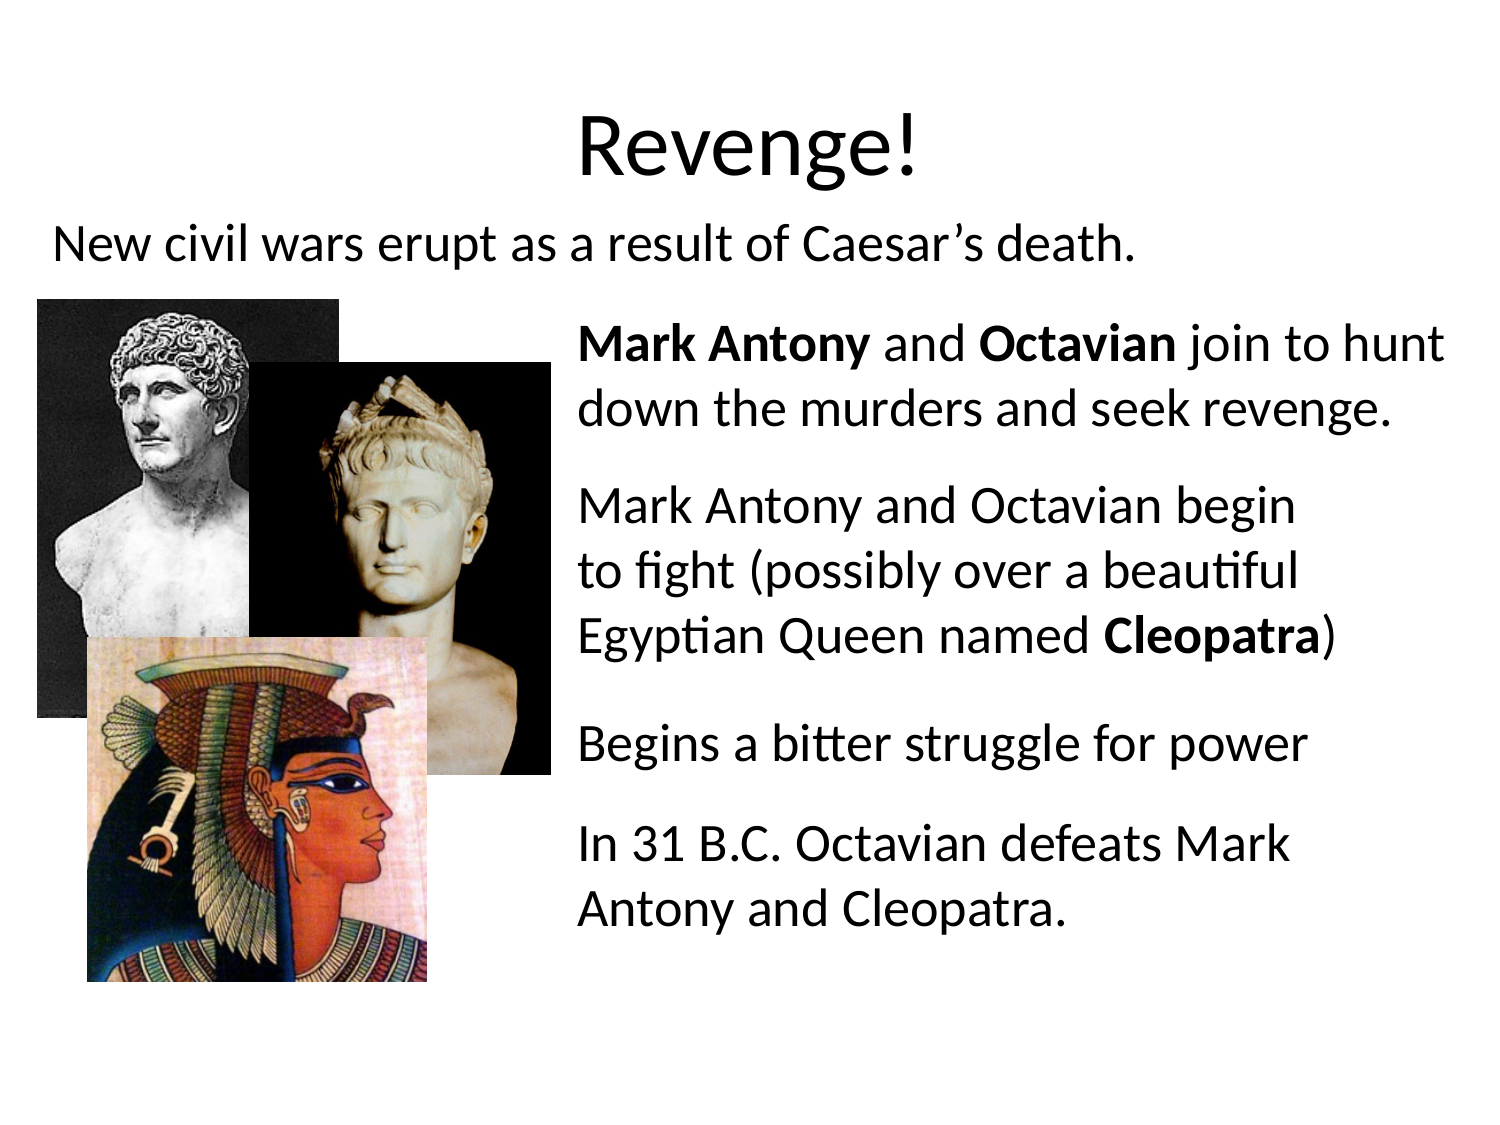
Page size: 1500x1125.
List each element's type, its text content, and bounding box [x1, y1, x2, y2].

picture [37, 299, 551, 982]
text_box New civil wars erupt as a result of Caesar’s death. [37, 199, 1500, 280]
text_box Mark Antony and Octavian join to hunt down the murders and seek revenge. [562, 299, 1500, 445]
text_box In 31 B.C. Octavian defeats Mark Antony and Cleopatra. [562, 799, 1413, 945]
text_box Mark Antony and Octavian begin to fight (possibly over a beautiful Egyptian Queen named Cleopatra) [555, 462, 1363, 673]
title Revenge! [75, 45, 1425, 199]
text_box Begins a bitter struggle for power [553, 699, 1350, 780]
